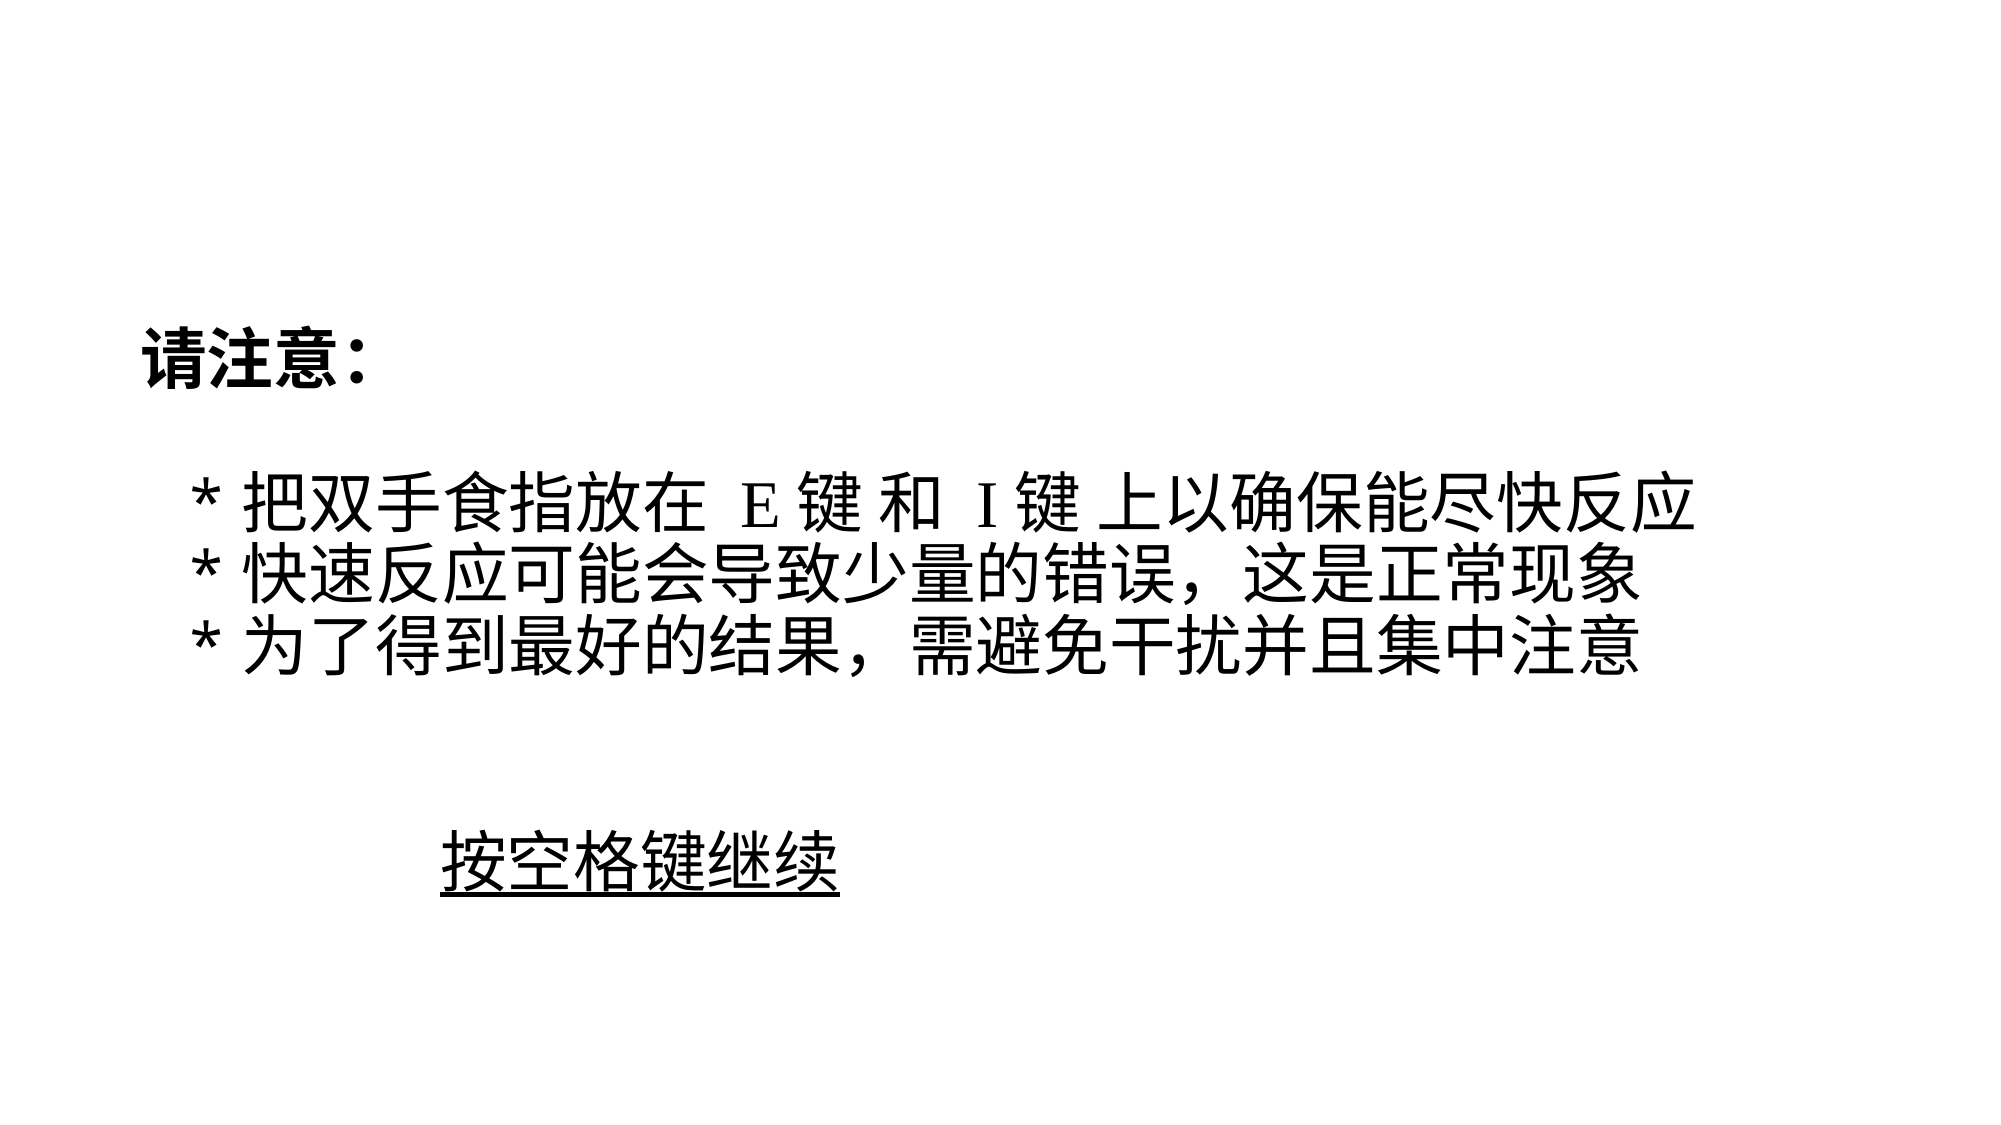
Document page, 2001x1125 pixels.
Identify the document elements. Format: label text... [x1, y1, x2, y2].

title 请注意： *把双手食指放在 E键 和 I键 上以确保能尽快反应 *快速反应可能会导致少量的错误，这是正常现象 *为了得到最好的结果，需避免干扰并且集中注意 按空格键继续 [125, 215, 1933, 909]
